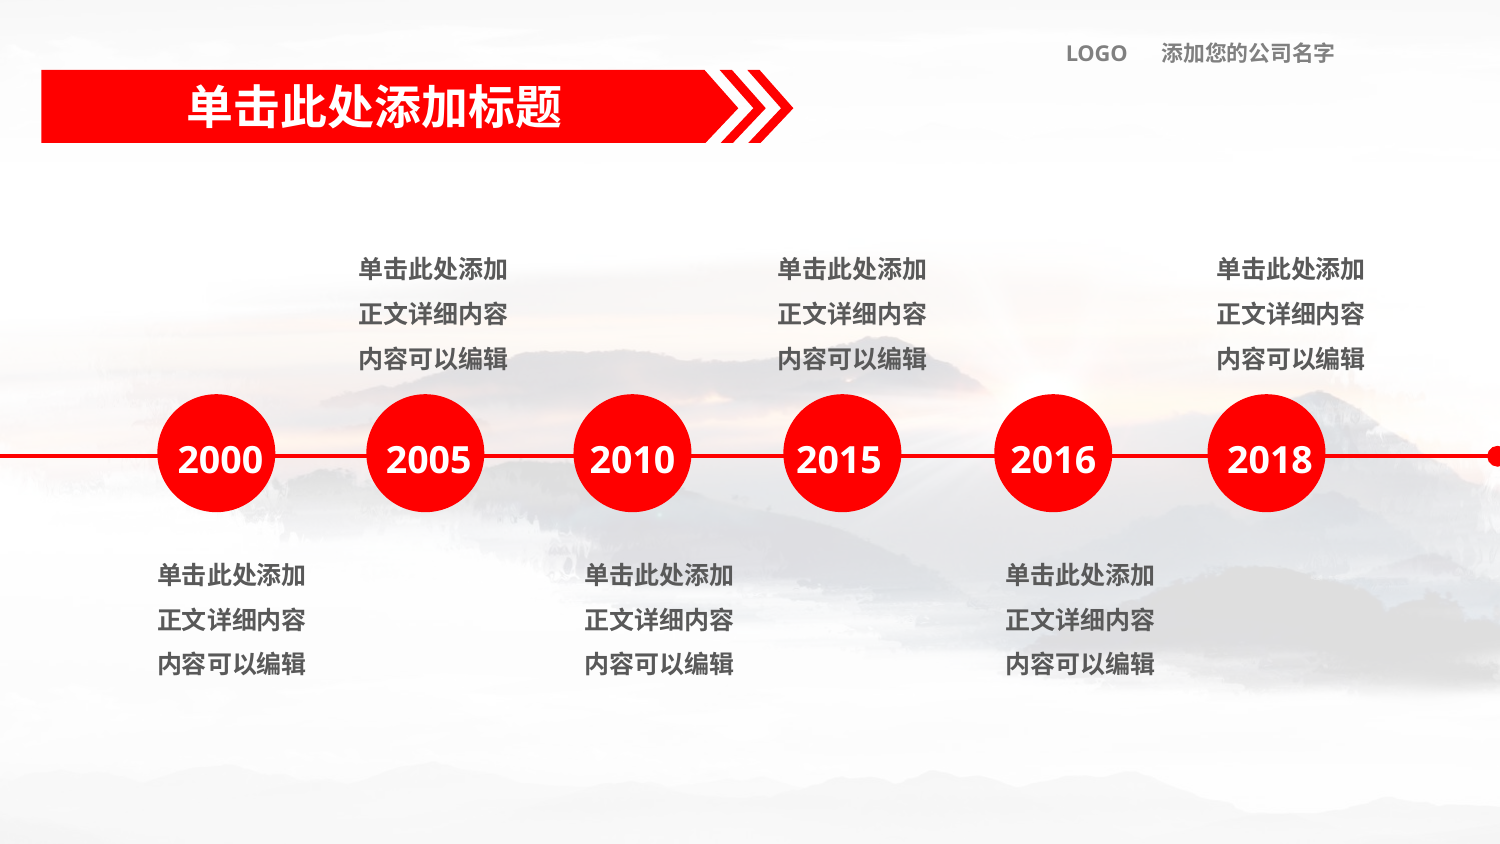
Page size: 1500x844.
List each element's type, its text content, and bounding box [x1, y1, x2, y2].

text_box 单击此处添加 正文详细内容 内容可以编辑 [142, 536, 374, 687]
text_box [569, 393, 696, 513]
text_box 单击此处添加 正文详细内容 内容可以编辑 [343, 231, 538, 381]
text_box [366, 393, 492, 513]
text_box 单击此处添加 正文详细内容 内容可以编辑 [762, 231, 991, 381]
text_box 单击此处添加 正文详细内容 内容可以编辑 [569, 536, 784, 687]
text_box LOGO 添加您的公司名字 [1051, 32, 1431, 74]
text_box 单击此处添加 正文详细内容 内容可以编辑 [990, 536, 1208, 687]
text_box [157, 393, 284, 513]
text_box 单击此处添加 正文详细内容 内容可以编辑 [1201, 231, 1431, 381]
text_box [1207, 393, 1333, 513]
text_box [990, 393, 1117, 513]
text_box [41, 69, 794, 144]
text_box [776, 393, 902, 513]
